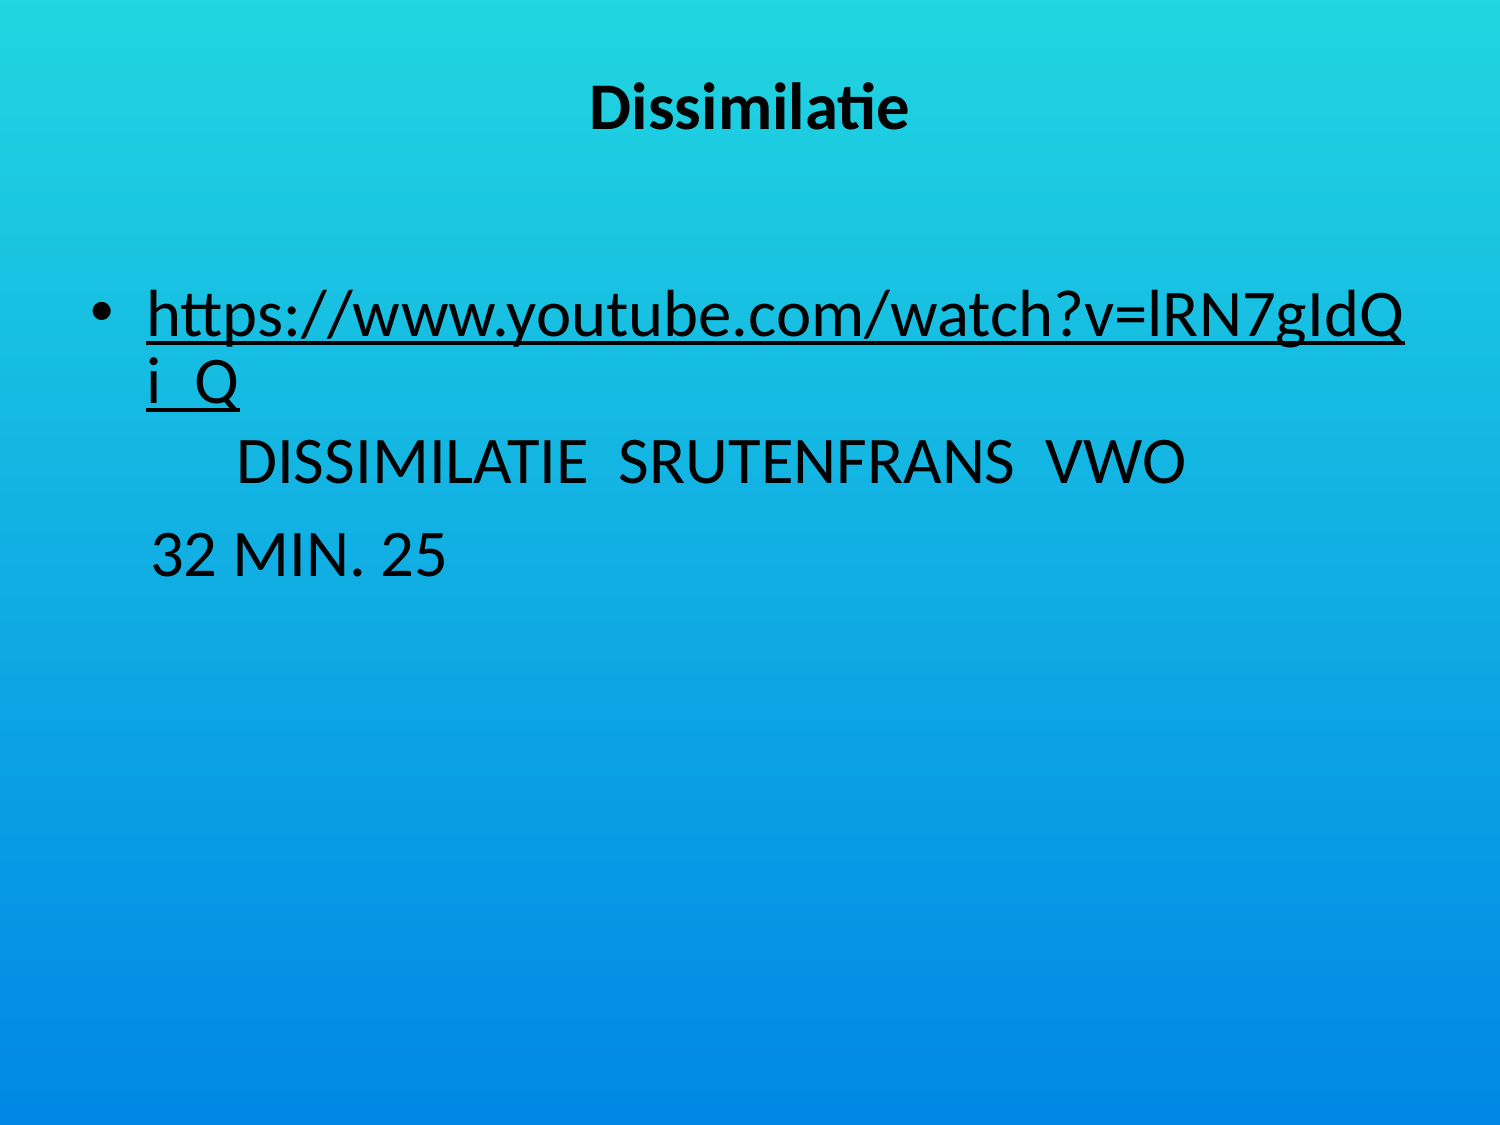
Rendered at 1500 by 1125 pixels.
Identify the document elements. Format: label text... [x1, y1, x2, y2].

title Dissimilatie [75, 45, 1425, 161]
list https://www.youtube.com/watch?v=lRN7gIdQi_Q DISSIMILATIE SRUTENFRANS VWO 32 MIN. 25 [75, 262, 1425, 1005]
